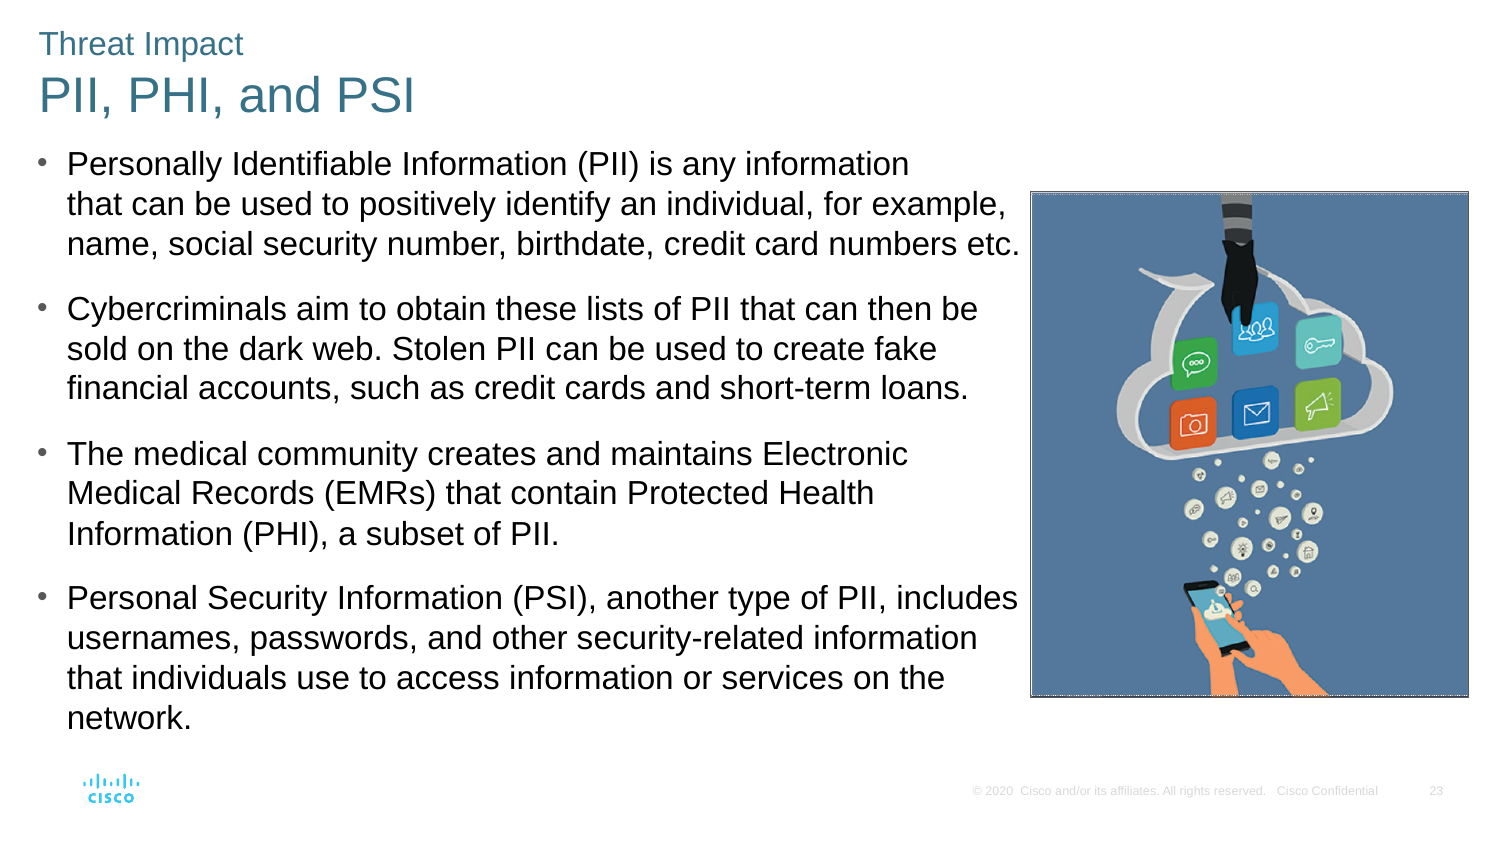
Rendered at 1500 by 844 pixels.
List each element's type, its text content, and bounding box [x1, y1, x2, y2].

picture [1031, 191, 1469, 698]
list Personally Identifiable Information (PII) is any information that can be used to positively identify an individual, for example, name, social security number, birthdate, credit card numbers etc. Cybercriminals aim to obtain these lists of PII that can then be sold on the dark web. Stolen PII can be used to create fake financial accounts, such as credit cards and short-term loans. The medical community creates and maintains Electronic Medical Records (EMRs) that contain Protected Health Information (PHI), a subset of PII. Personal Security Information (PSI), another type of PII, includes usernames, passwords, and other security-related information that individuals use to access information or services on the network. [7, 134, 1058, 743]
text_box Threat Impact PII, PHI, and PSI [23, 10, 1500, 135]
